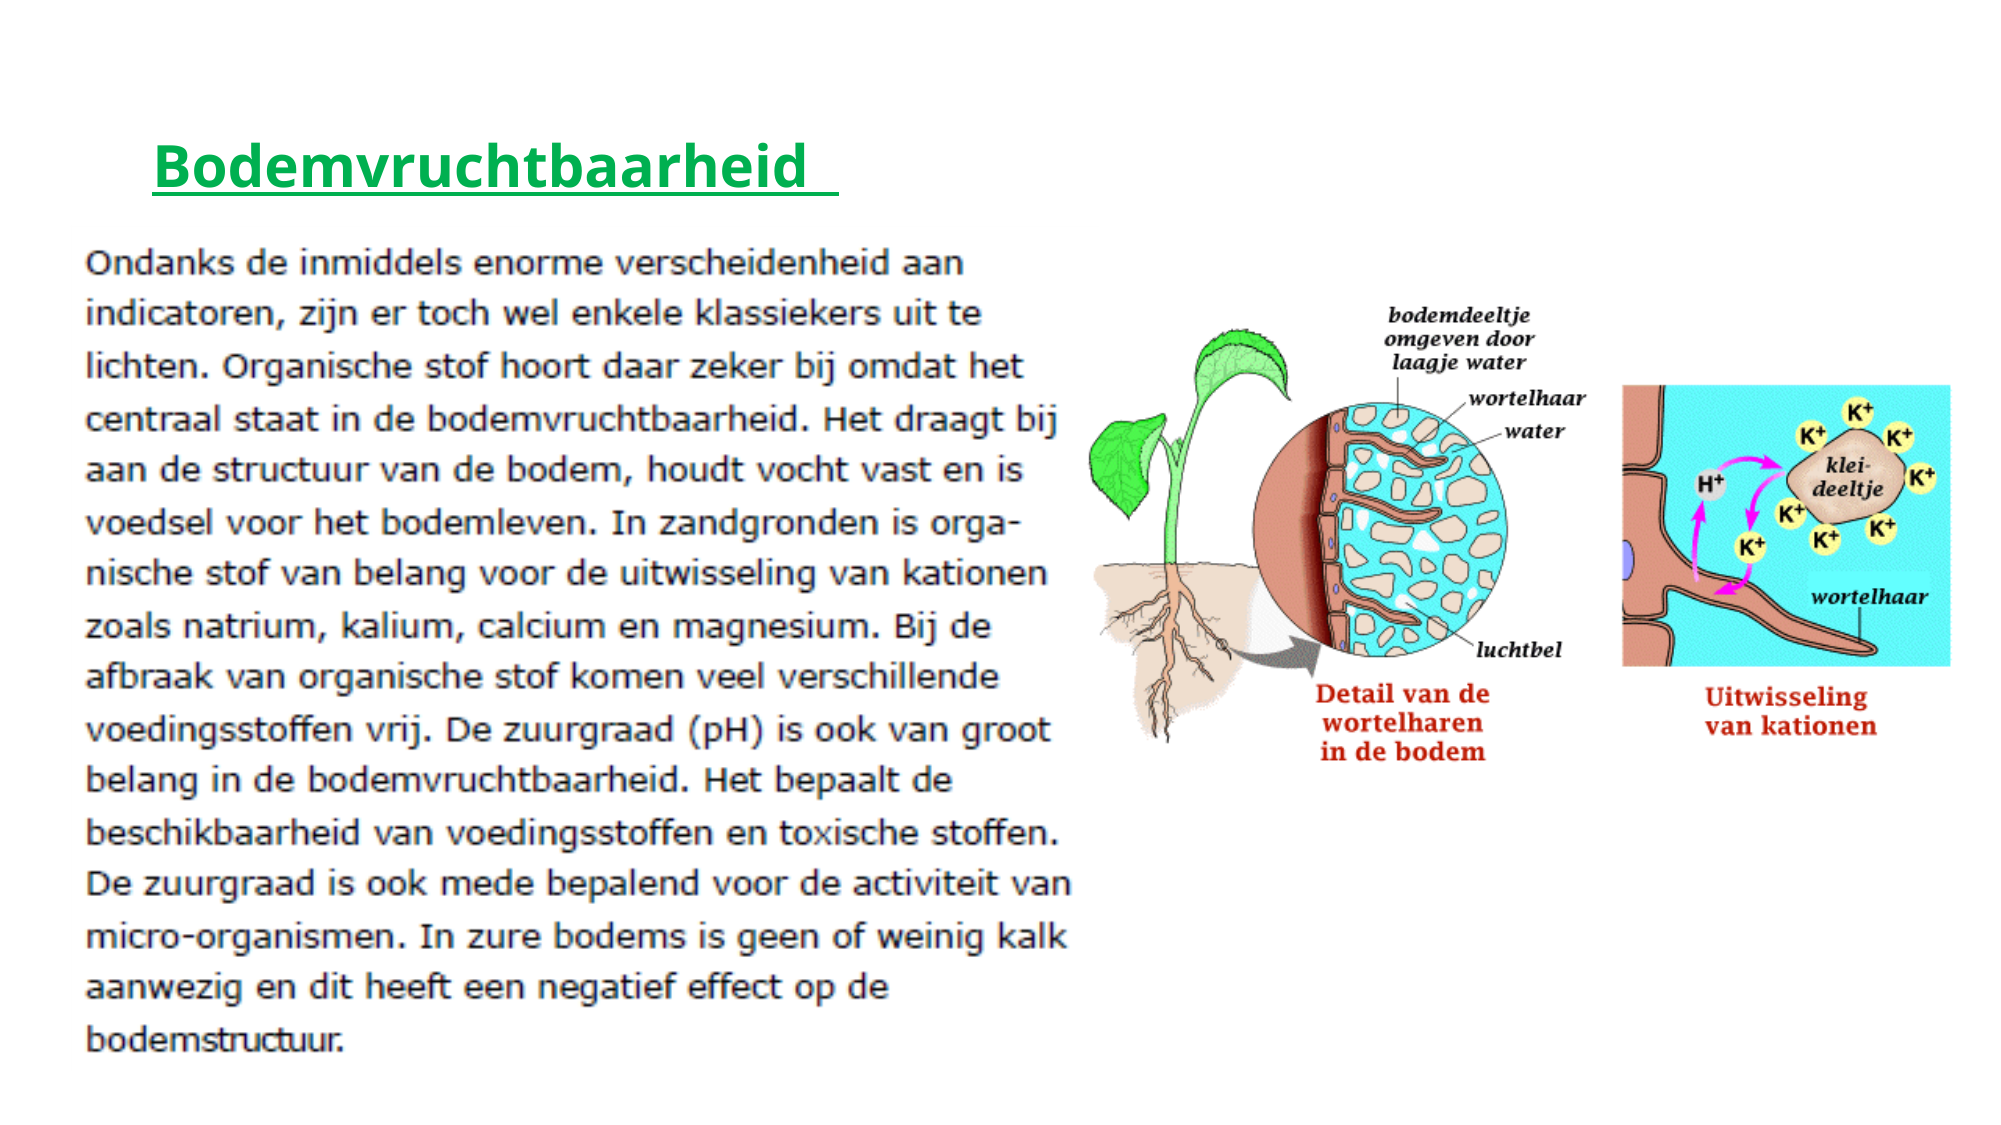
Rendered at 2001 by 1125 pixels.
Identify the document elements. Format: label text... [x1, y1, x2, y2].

picture [70, 225, 1971, 1071]
title Bodemvruchtbaarheid [137, 59, 1863, 278]
